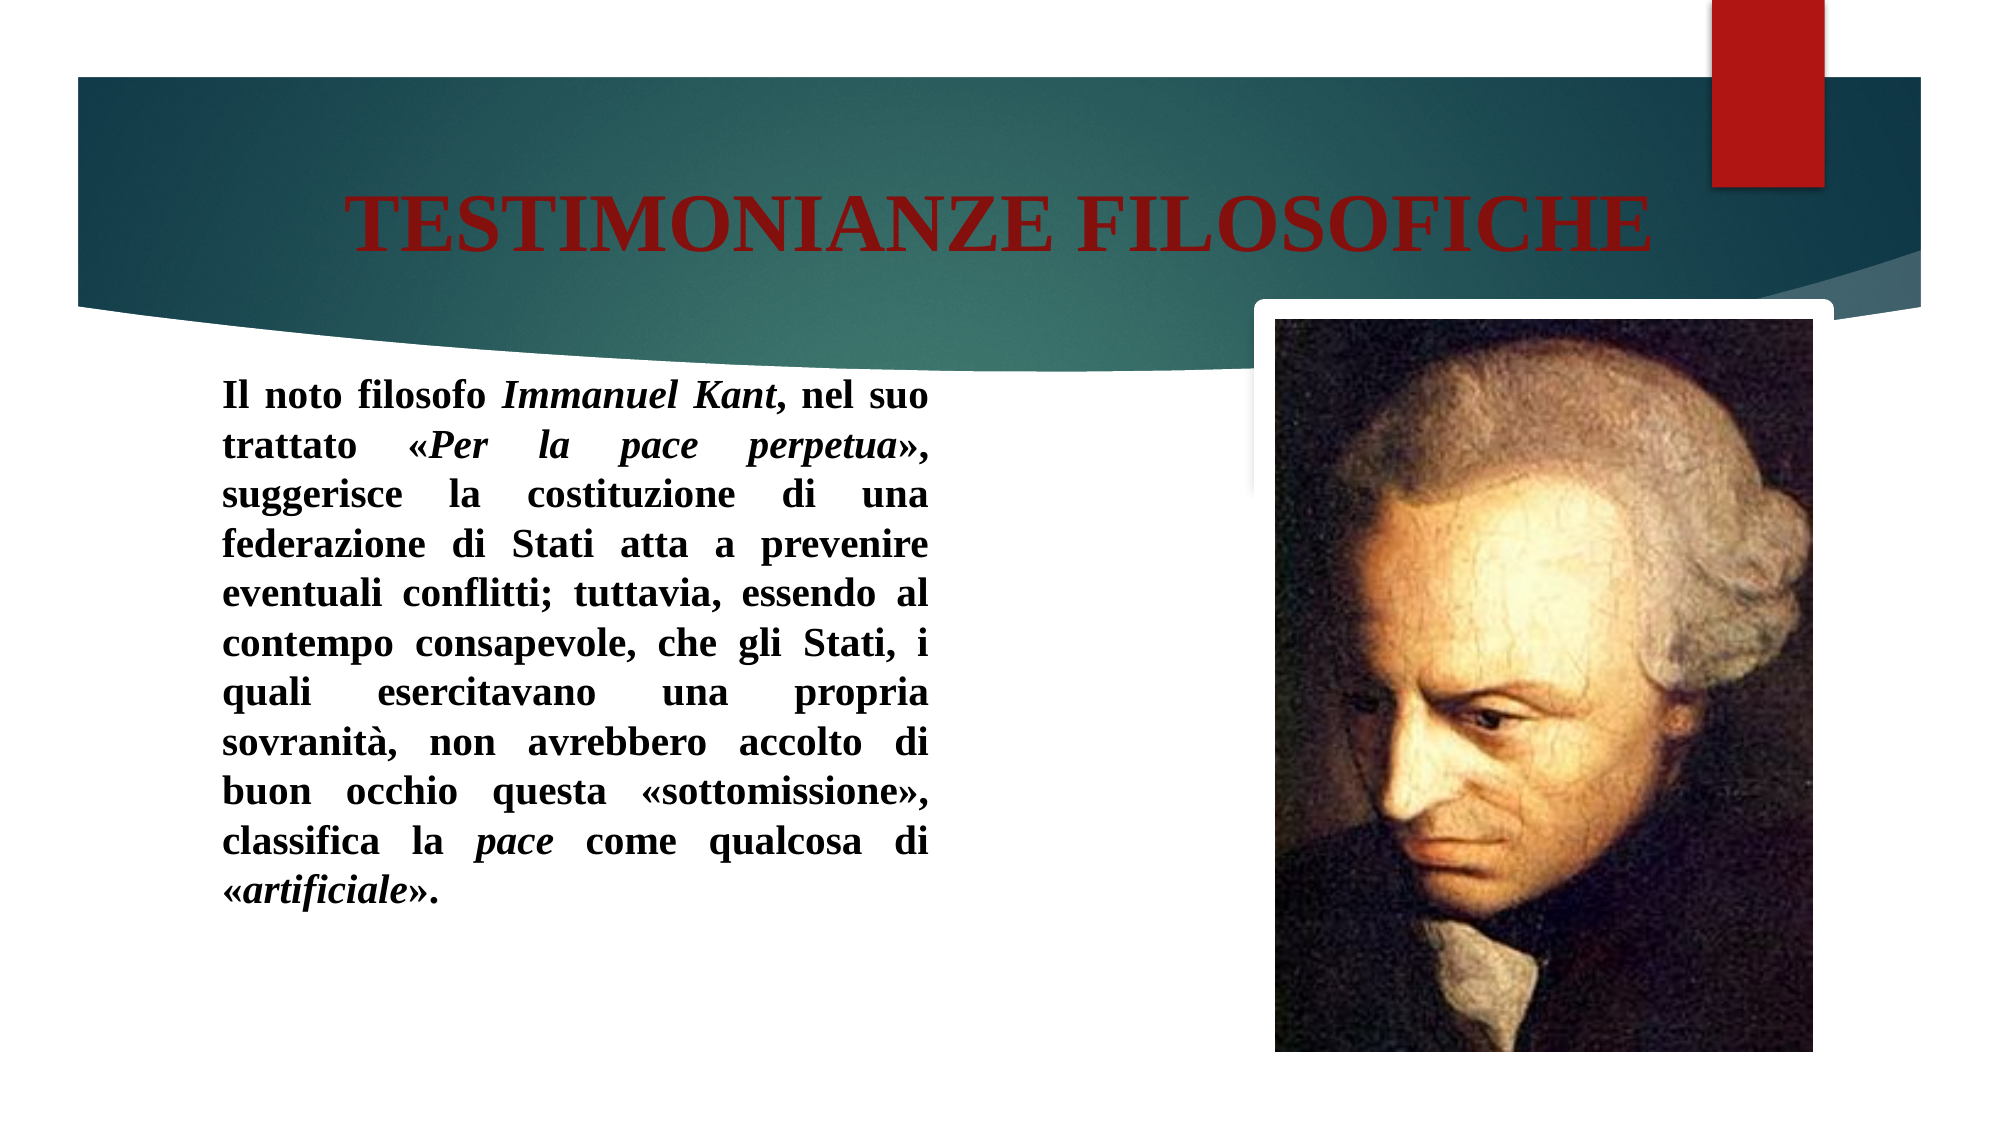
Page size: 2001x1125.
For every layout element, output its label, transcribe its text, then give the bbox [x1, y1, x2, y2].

title Testimonianze Filosofiche [0, 159, 2000, 276]
picture [1274, 319, 1814, 1053]
list Il noto filosofo Immanuel Kant, nel suo trattato «Per la pace perpetua», suggerisce la costituzione di una federazione di Stati atta a prevenire eventuali conflitti; tuttavia, essendo al contempo consapevole, che gli Stati, i quali esercitavano una propria sovranità, non avrebbero accolto di buon occhio questa «sottomissione», classifica la pace come qualcosa di «artificiale». [207, 359, 945, 920]
